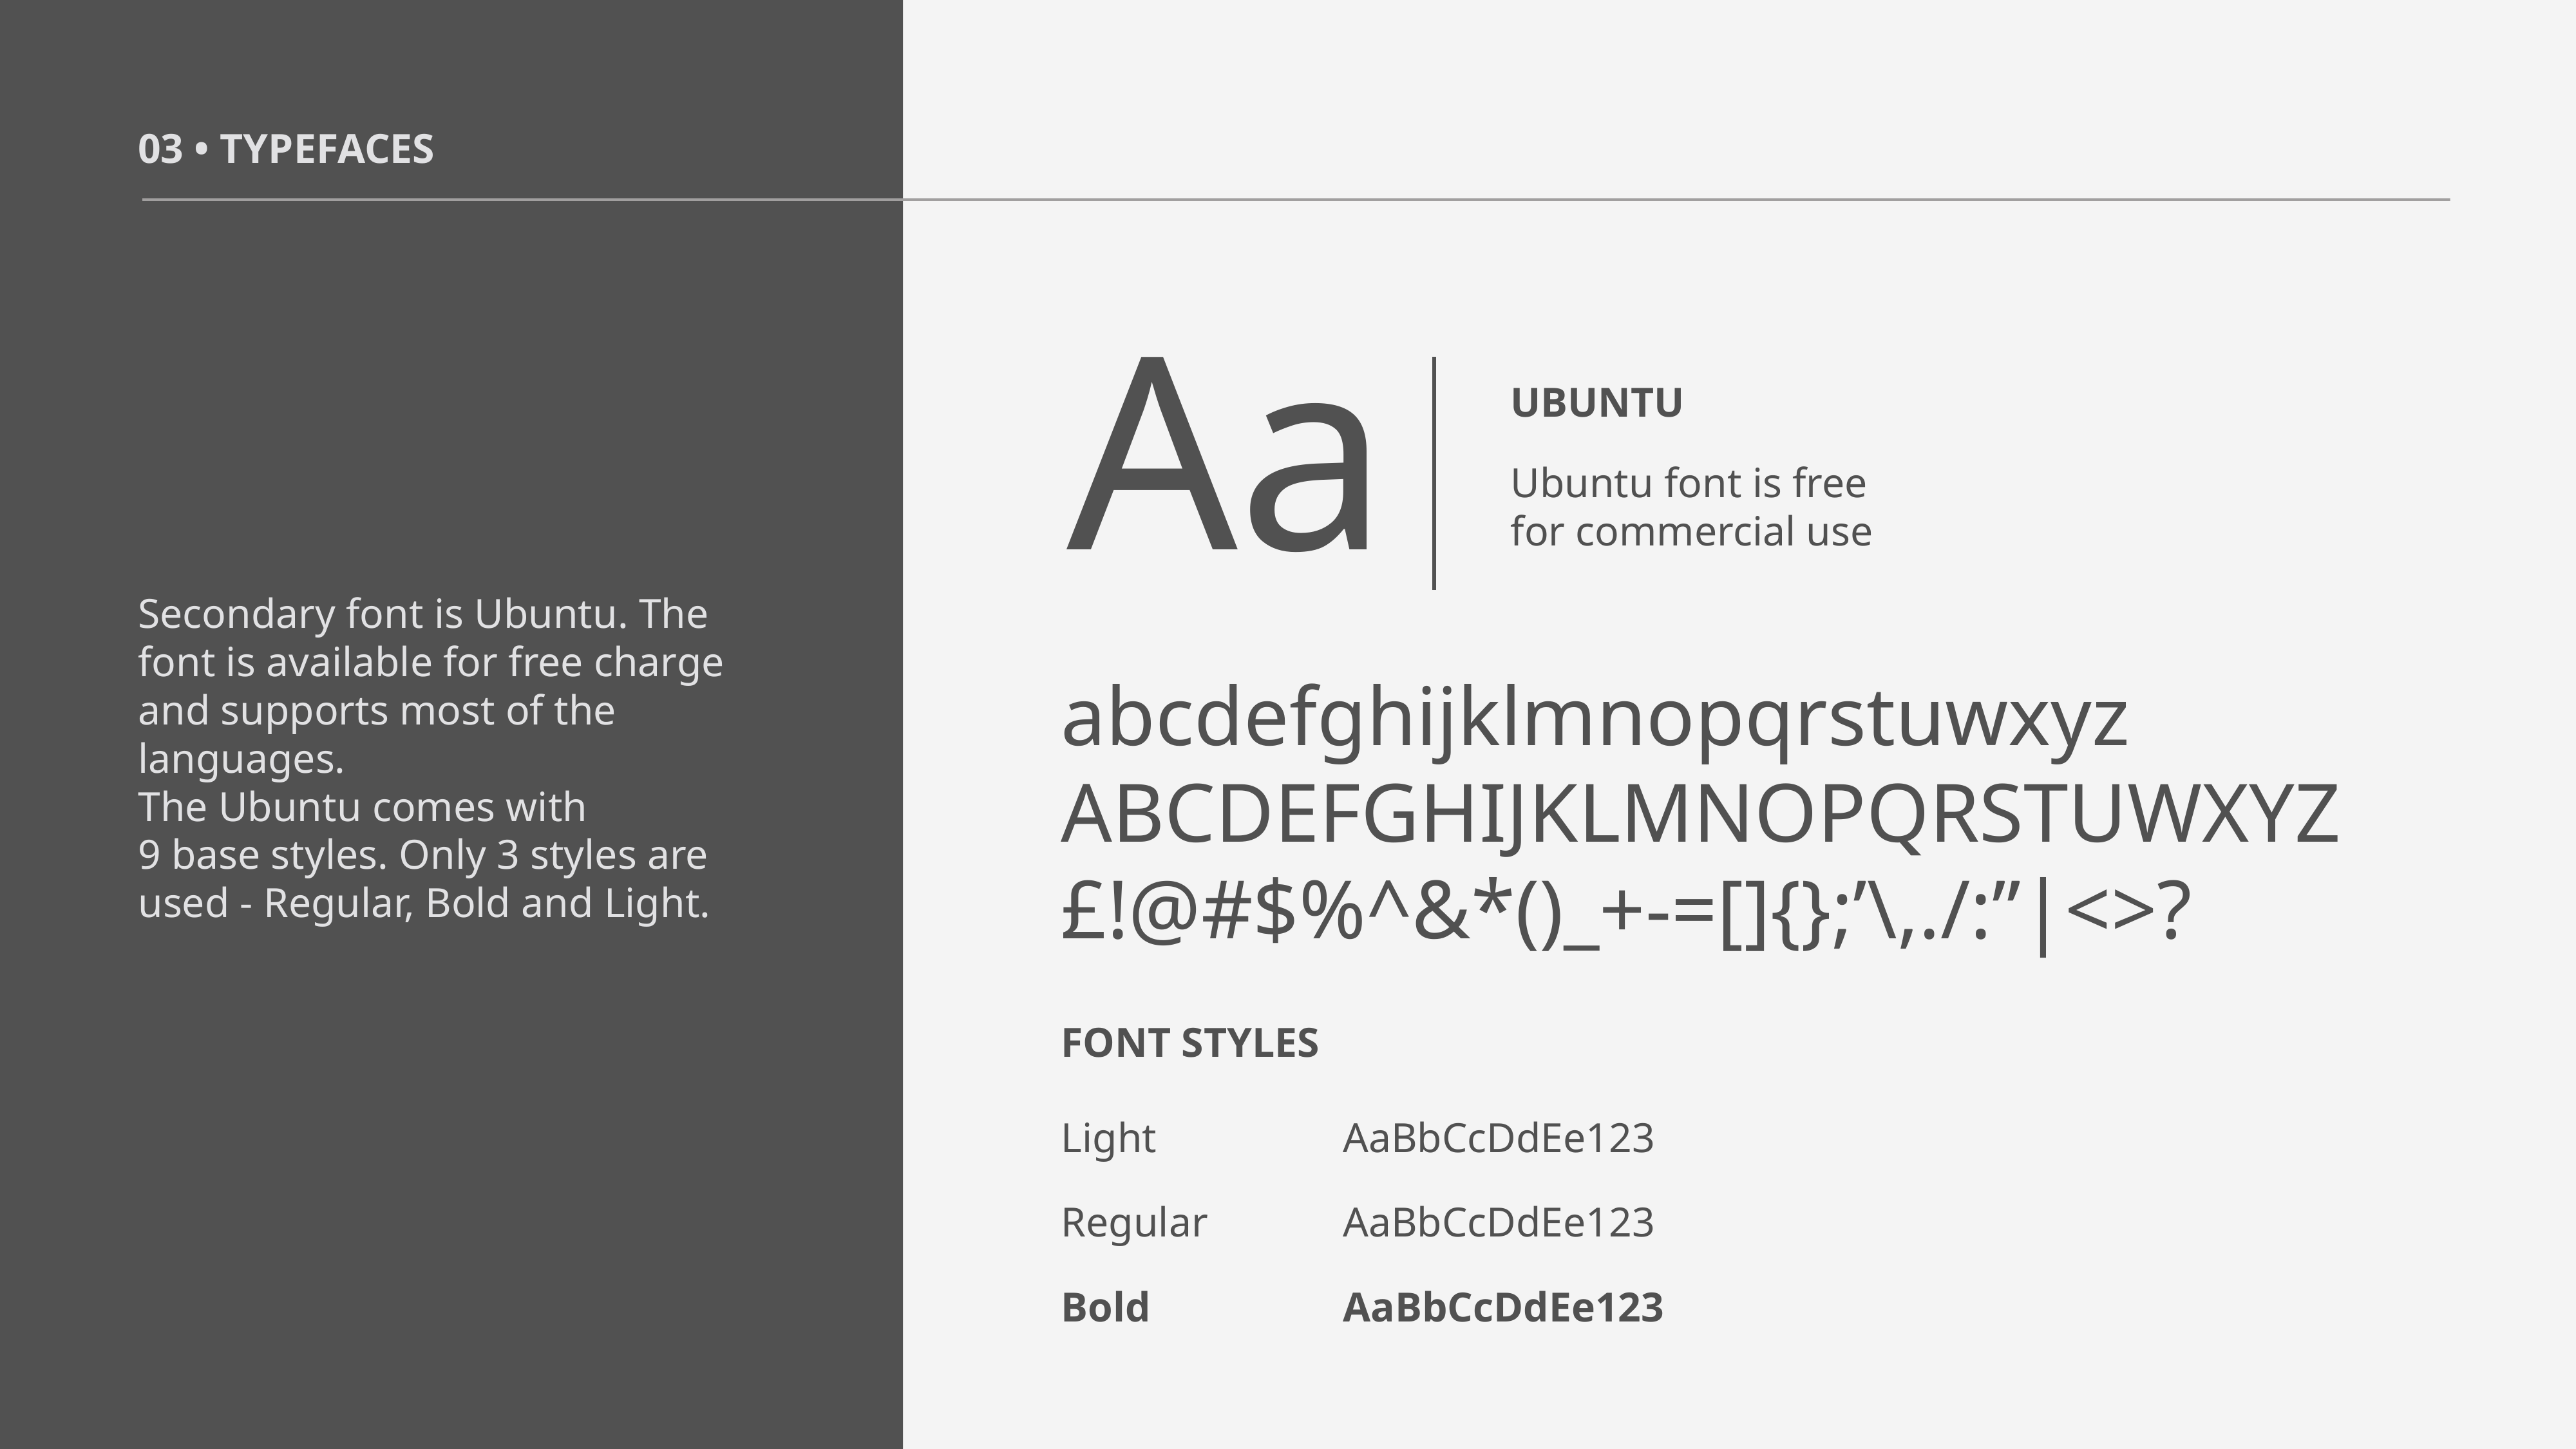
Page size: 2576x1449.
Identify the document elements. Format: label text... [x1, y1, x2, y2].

text_box Bold [1061, 1273, 1273, 1339]
text_box 03 • TYPEFACES [138, 118, 873, 175]
text_box AaBbCcDdEe123 [1343, 1103, 1709, 1170]
text_box Regular [1061, 1188, 1273, 1254]
text_box Aa [1052, 294, 1388, 590]
text_box FONT STYLES [1061, 1008, 1709, 1074]
text_box abcdefghijklmnopqrstuwxyz ABCDEFGHIJKLMNOPQRSTUWXYZ £!@#$%^&*()_+-=[]{};’\,./:”|<>? [1061, 662, 2447, 958]
text_box AaBbCcDdEe123 [1343, 1273, 1710, 1339]
text_box UBUNTU [1510, 368, 2261, 434]
text_box AaBbCcDdEe123 [1343, 1188, 1709, 1254]
text_box Ubuntu font is free for commercial use [1510, 453, 2193, 559]
text_box Secondary font is Ubuntu. The font is available for free charge and supports most of the languages. The Ubuntu comes with 9 base styles. Only 3 styles are used - Regular, Bold and Light. [138, 603, 793, 911]
text_box Light [1061, 1103, 1273, 1170]
